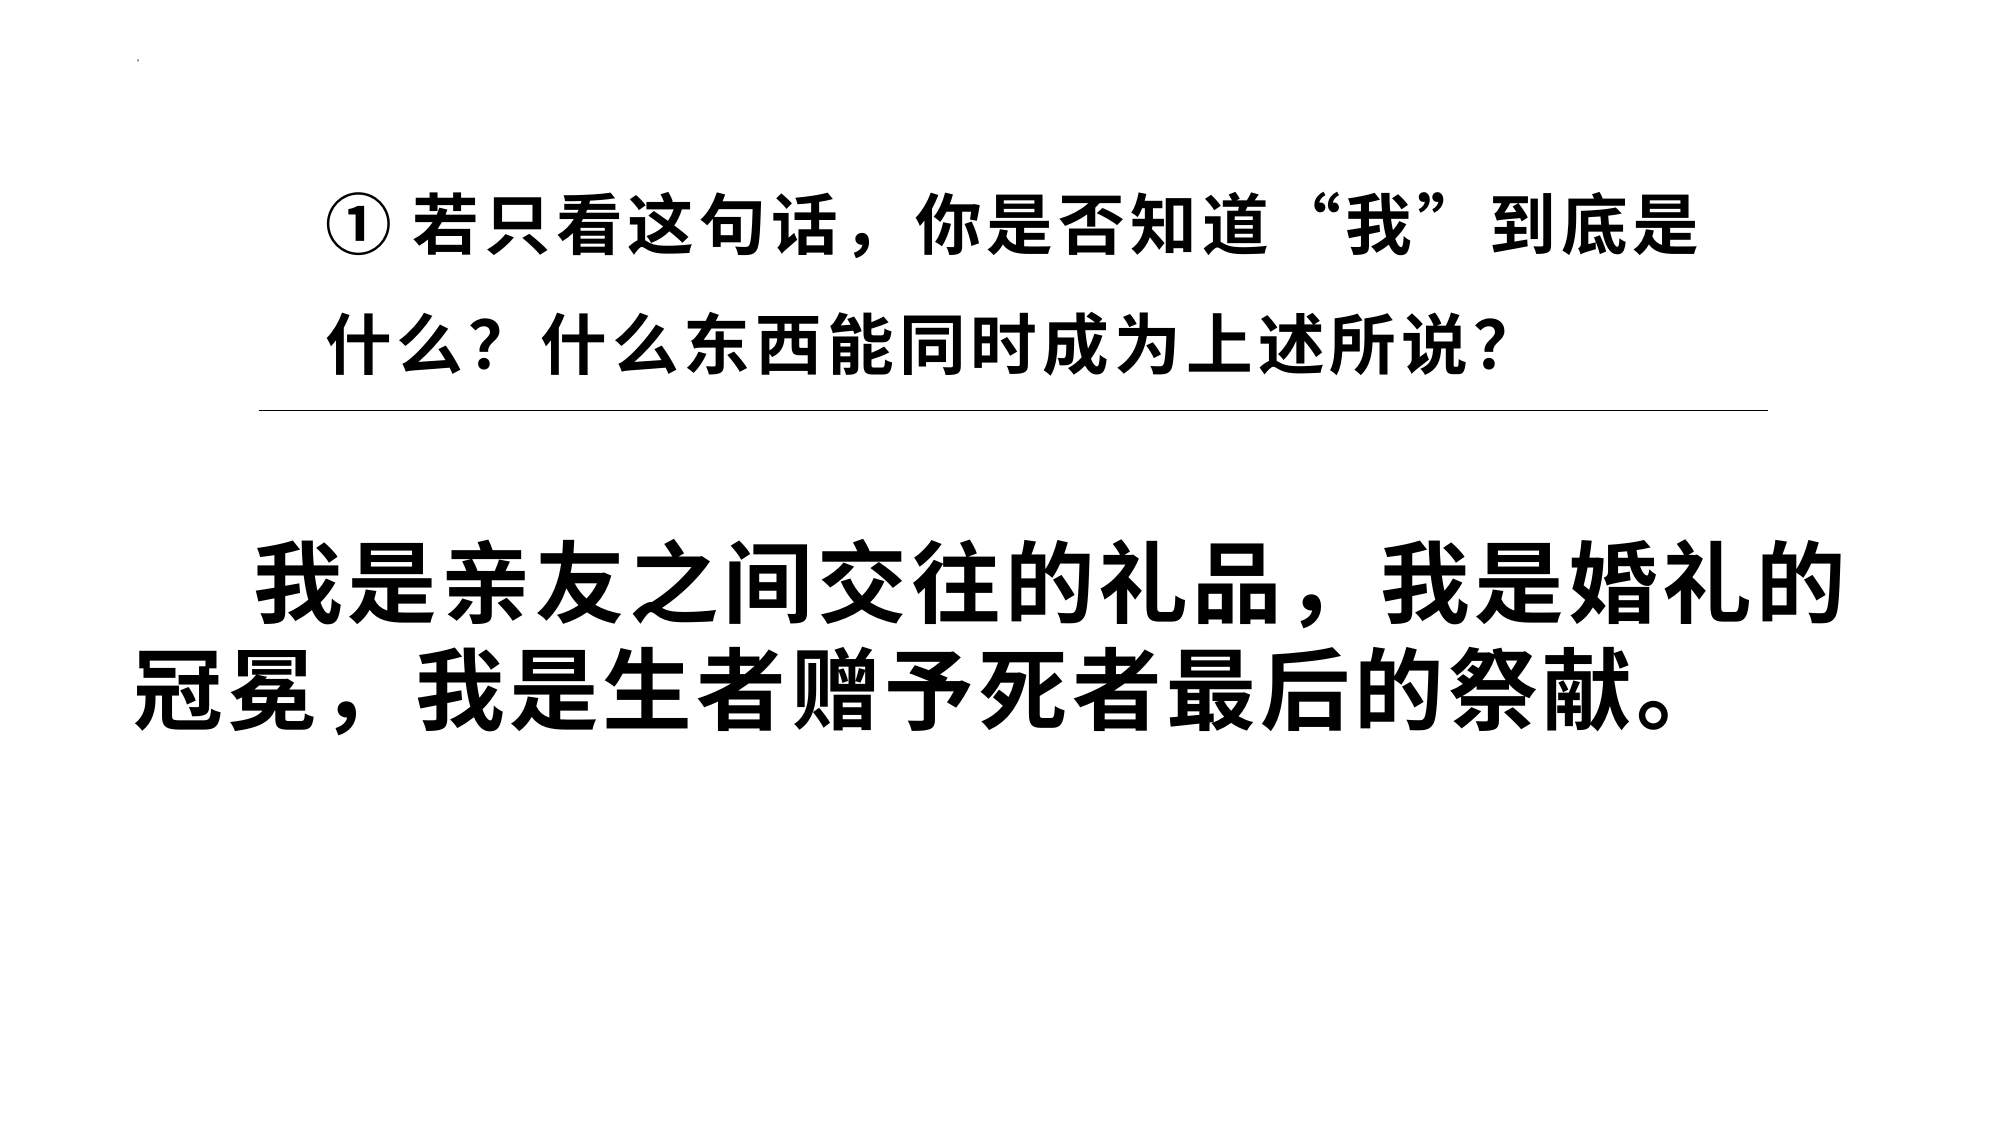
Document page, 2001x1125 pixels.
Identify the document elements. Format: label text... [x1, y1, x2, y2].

text_box ①若只看这句话，你是否知道“我”到底是什么？什么东西能同时成为上述所说？ [314, 194, 1734, 388]
text_box 我是亲友之间交往的礼品，我是婚礼的冠冕，我是生者赠予死者最后的祭献。 [123, 522, 1877, 845]
